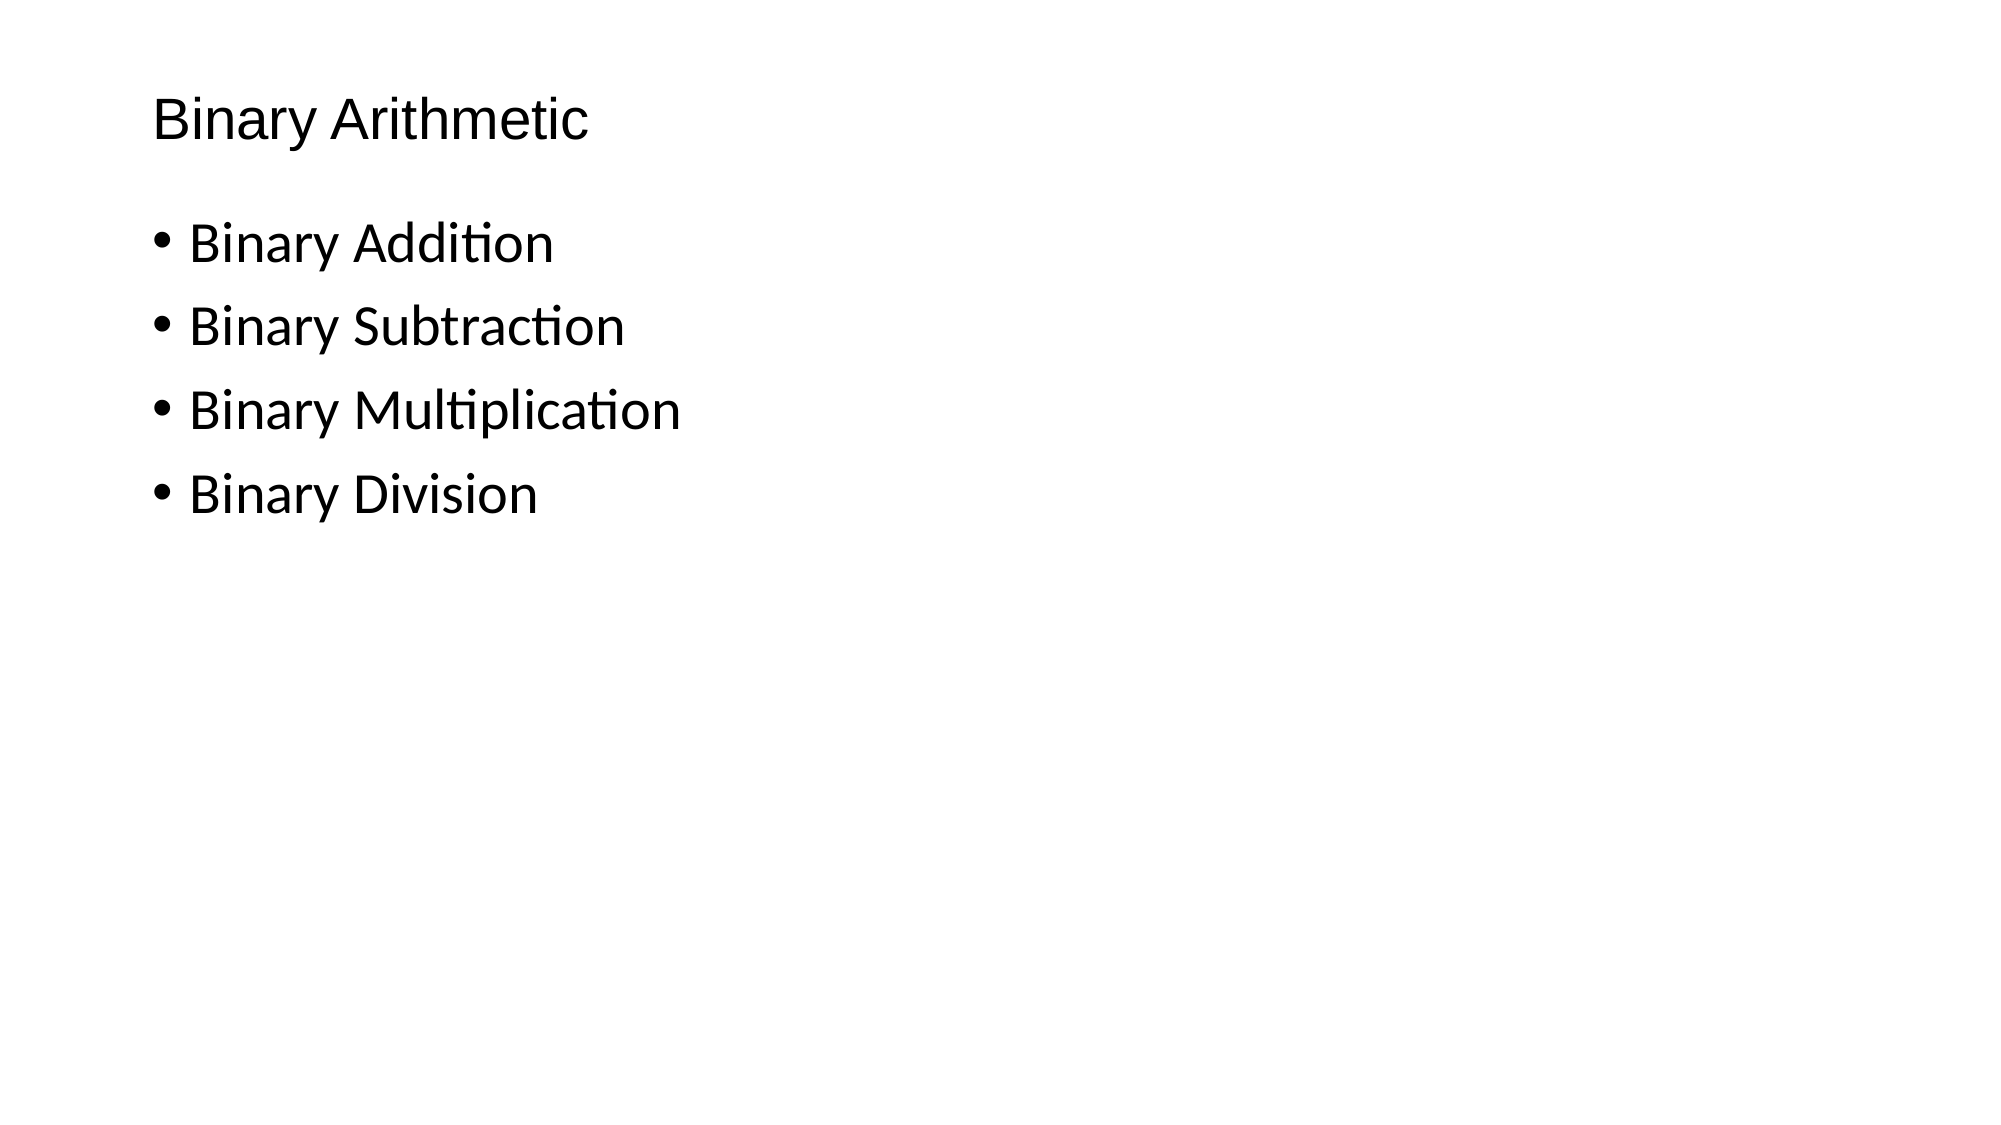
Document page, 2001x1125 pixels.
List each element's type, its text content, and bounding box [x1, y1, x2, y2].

list Binary Addition Binary Subtraction Binary Multiplication Binary Division [137, 204, 1863, 1014]
title Binary Arithmetic [137, 59, 1863, 181]
